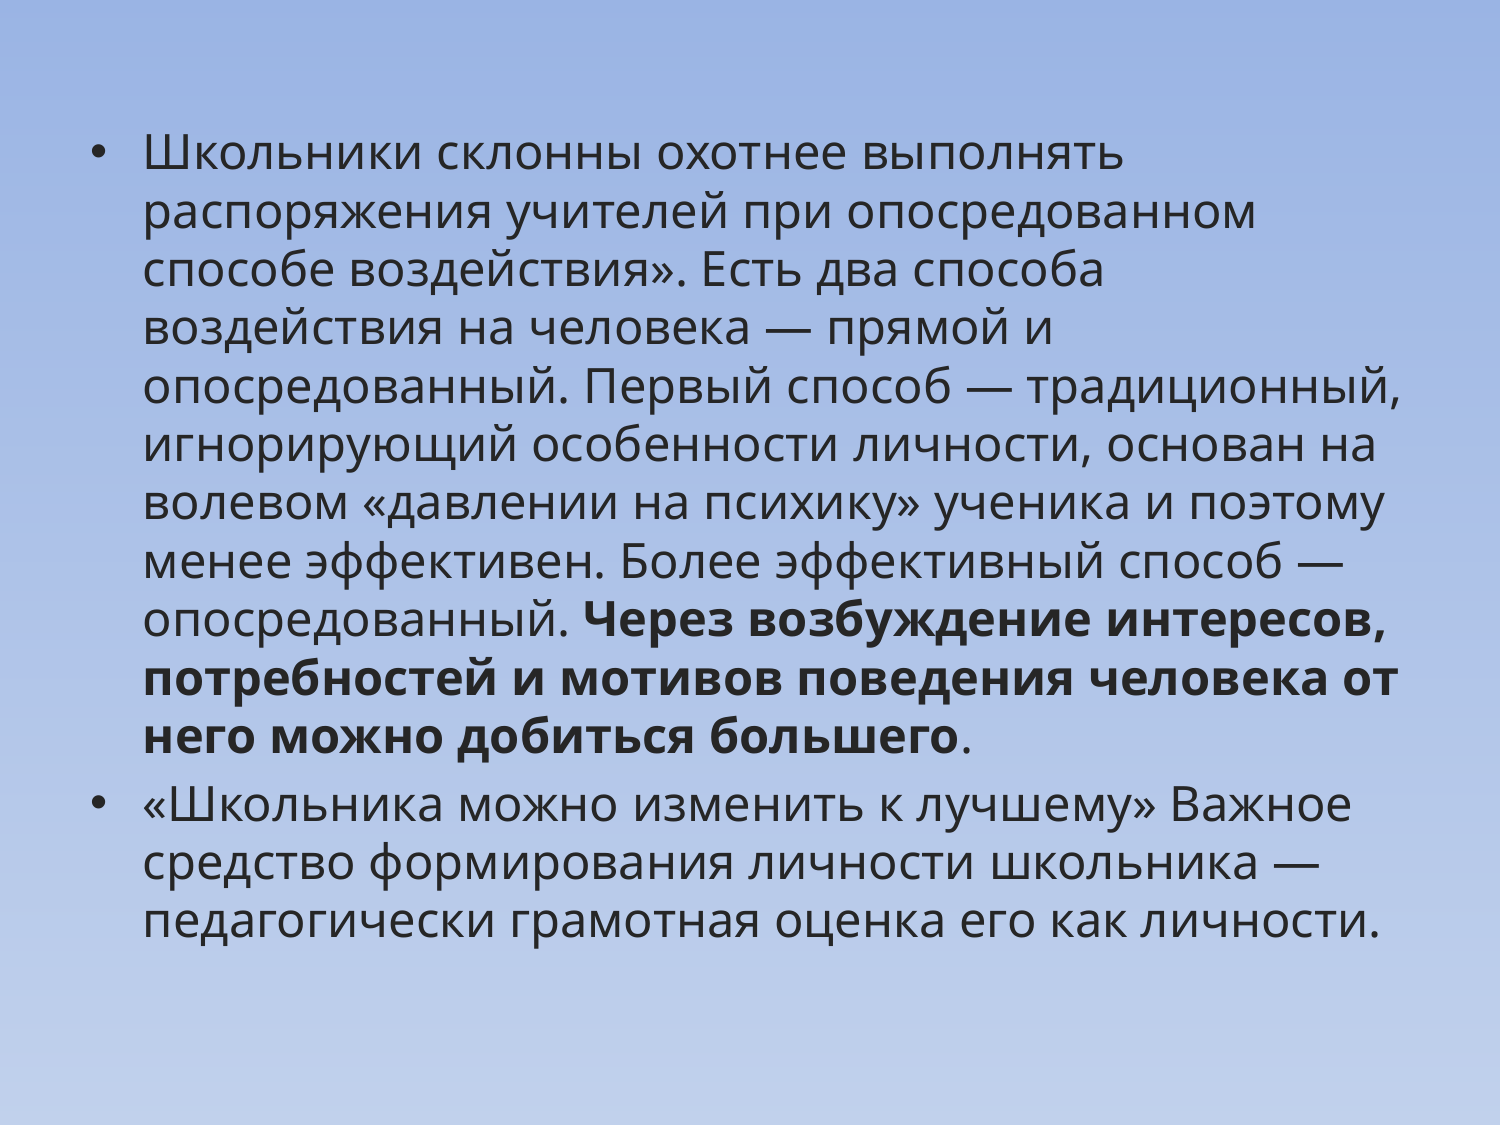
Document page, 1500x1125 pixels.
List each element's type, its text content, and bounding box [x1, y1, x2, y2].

list Школьники склонны охотнее выполнять распоряжения учителей при опосредованном способе воздействия». Есть два способа воздействия на человека — прямой и опосредованный. Первый способ — традиционный, игнорирующий особенности личности, основан на волевом «давлении на психику» ученика и поэтому менее эффективен. Более эффективный способ — опосредованный. Через возбуждение интересов, потребностей и мотивов поведения человека от него можно добиться большего. «Школьника можно изменить к лучшему» Важное средство формирования личности школьника — педагогически грамотная оценка его как личности. [75, 113, 1425, 1005]
